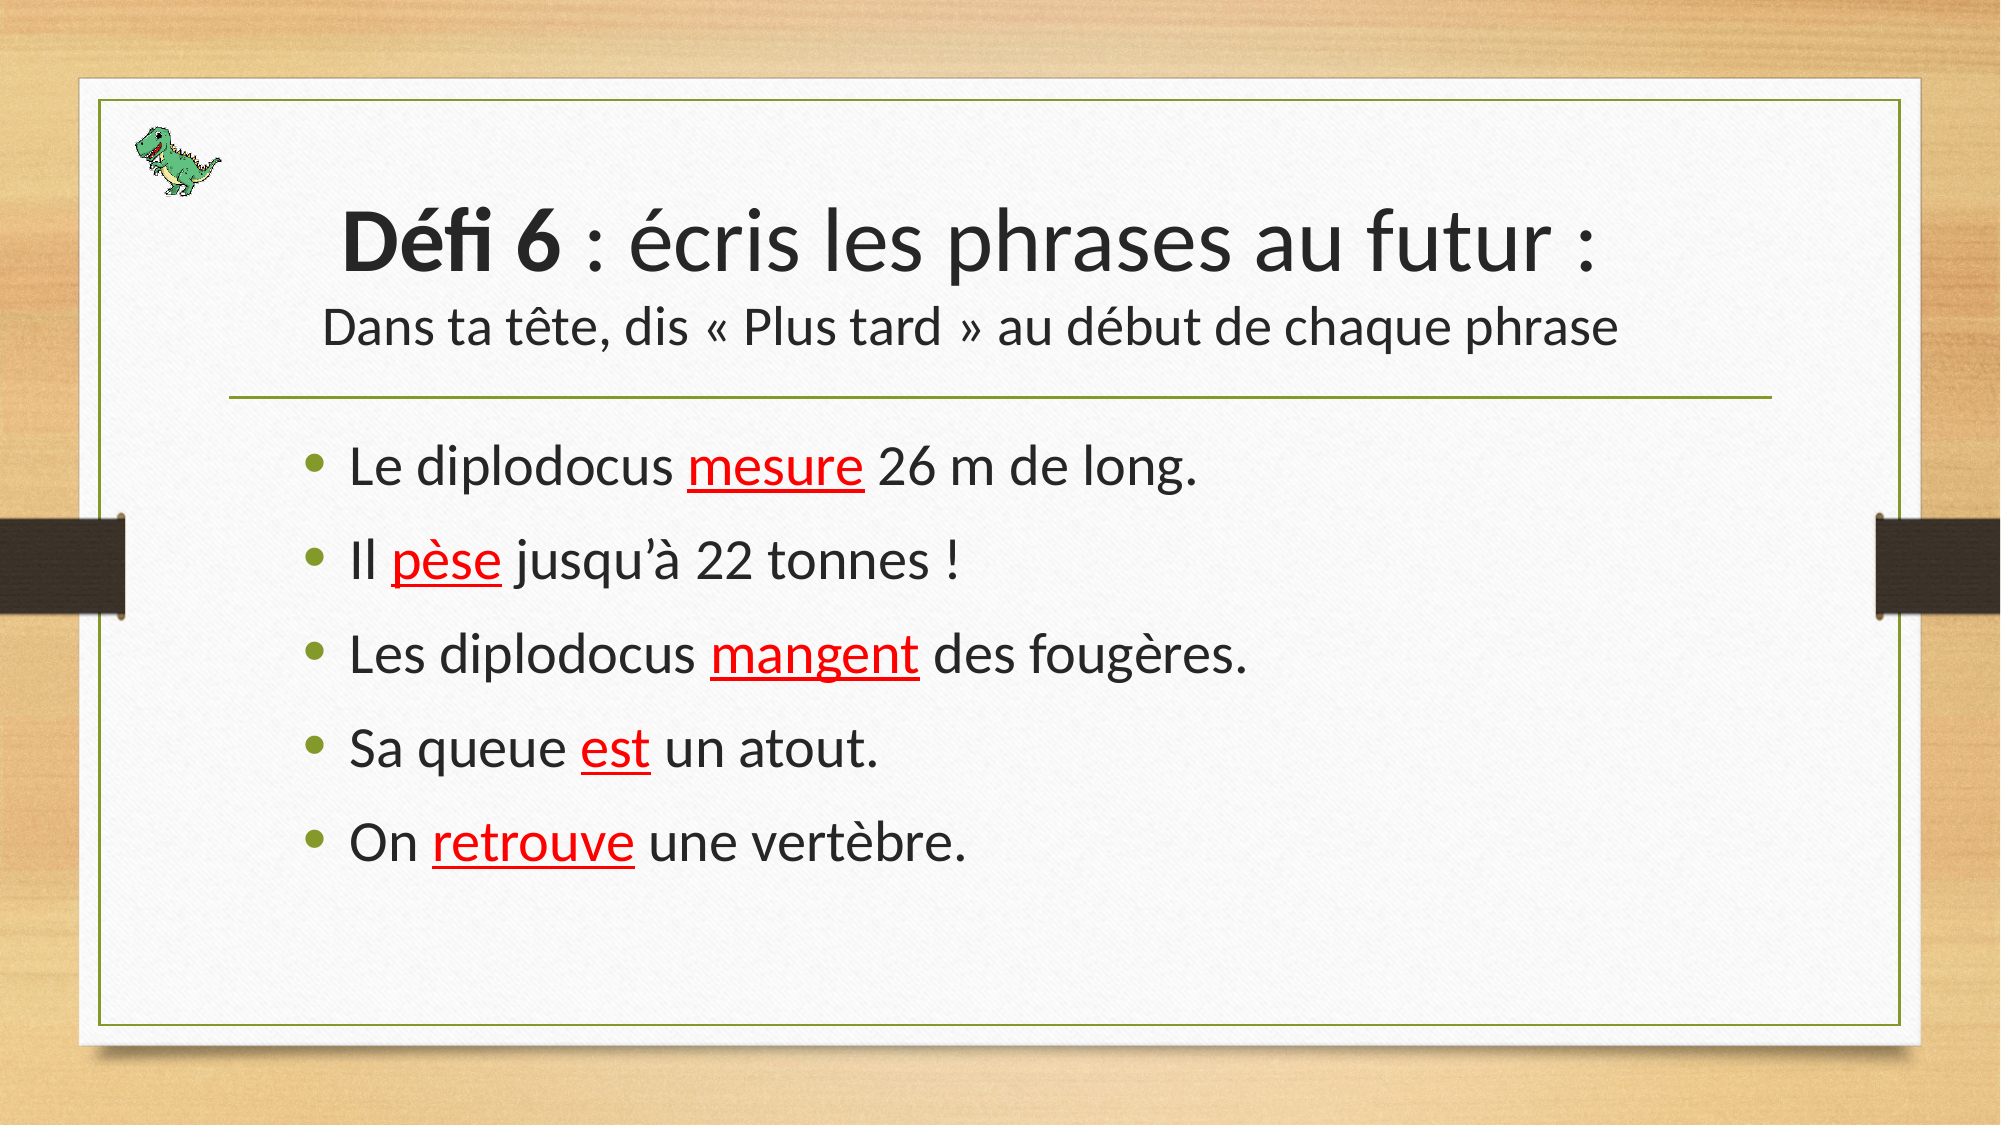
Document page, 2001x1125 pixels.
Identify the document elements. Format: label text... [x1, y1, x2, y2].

picture [0, 0, 2001, 1125]
title Défi 6 : écris les phrases au futur : Dans ta tête, dis « Plus tard » au début de chaque phrase [154, 161, 1788, 375]
text_box Le diplodocus mesure 26 m de long. Il pèse jusqu’à 22 tonnes ! Les diplodocus mangent des fougères. Sa queue est un atout. On retrouve une vertèbre. [212, 419, 1788, 992]
